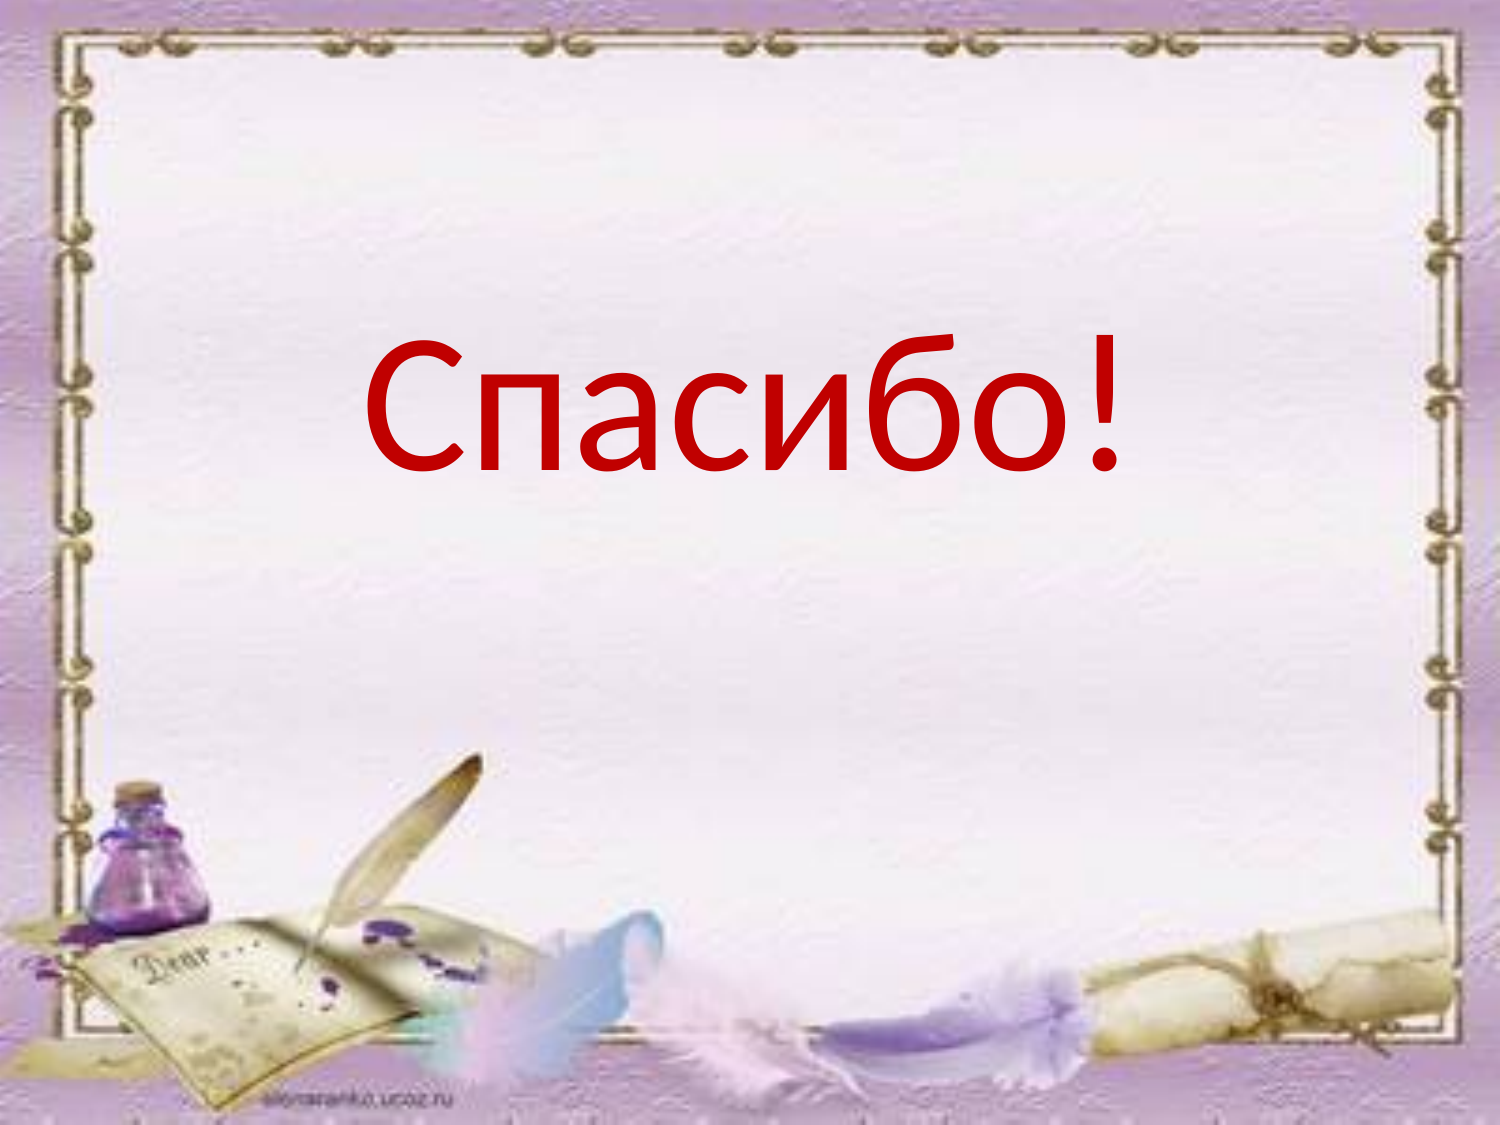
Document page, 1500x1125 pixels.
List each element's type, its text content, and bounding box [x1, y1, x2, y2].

list Спасибо! [75, 262, 1425, 1005]
picture [0, 0, 1500, 1125]
